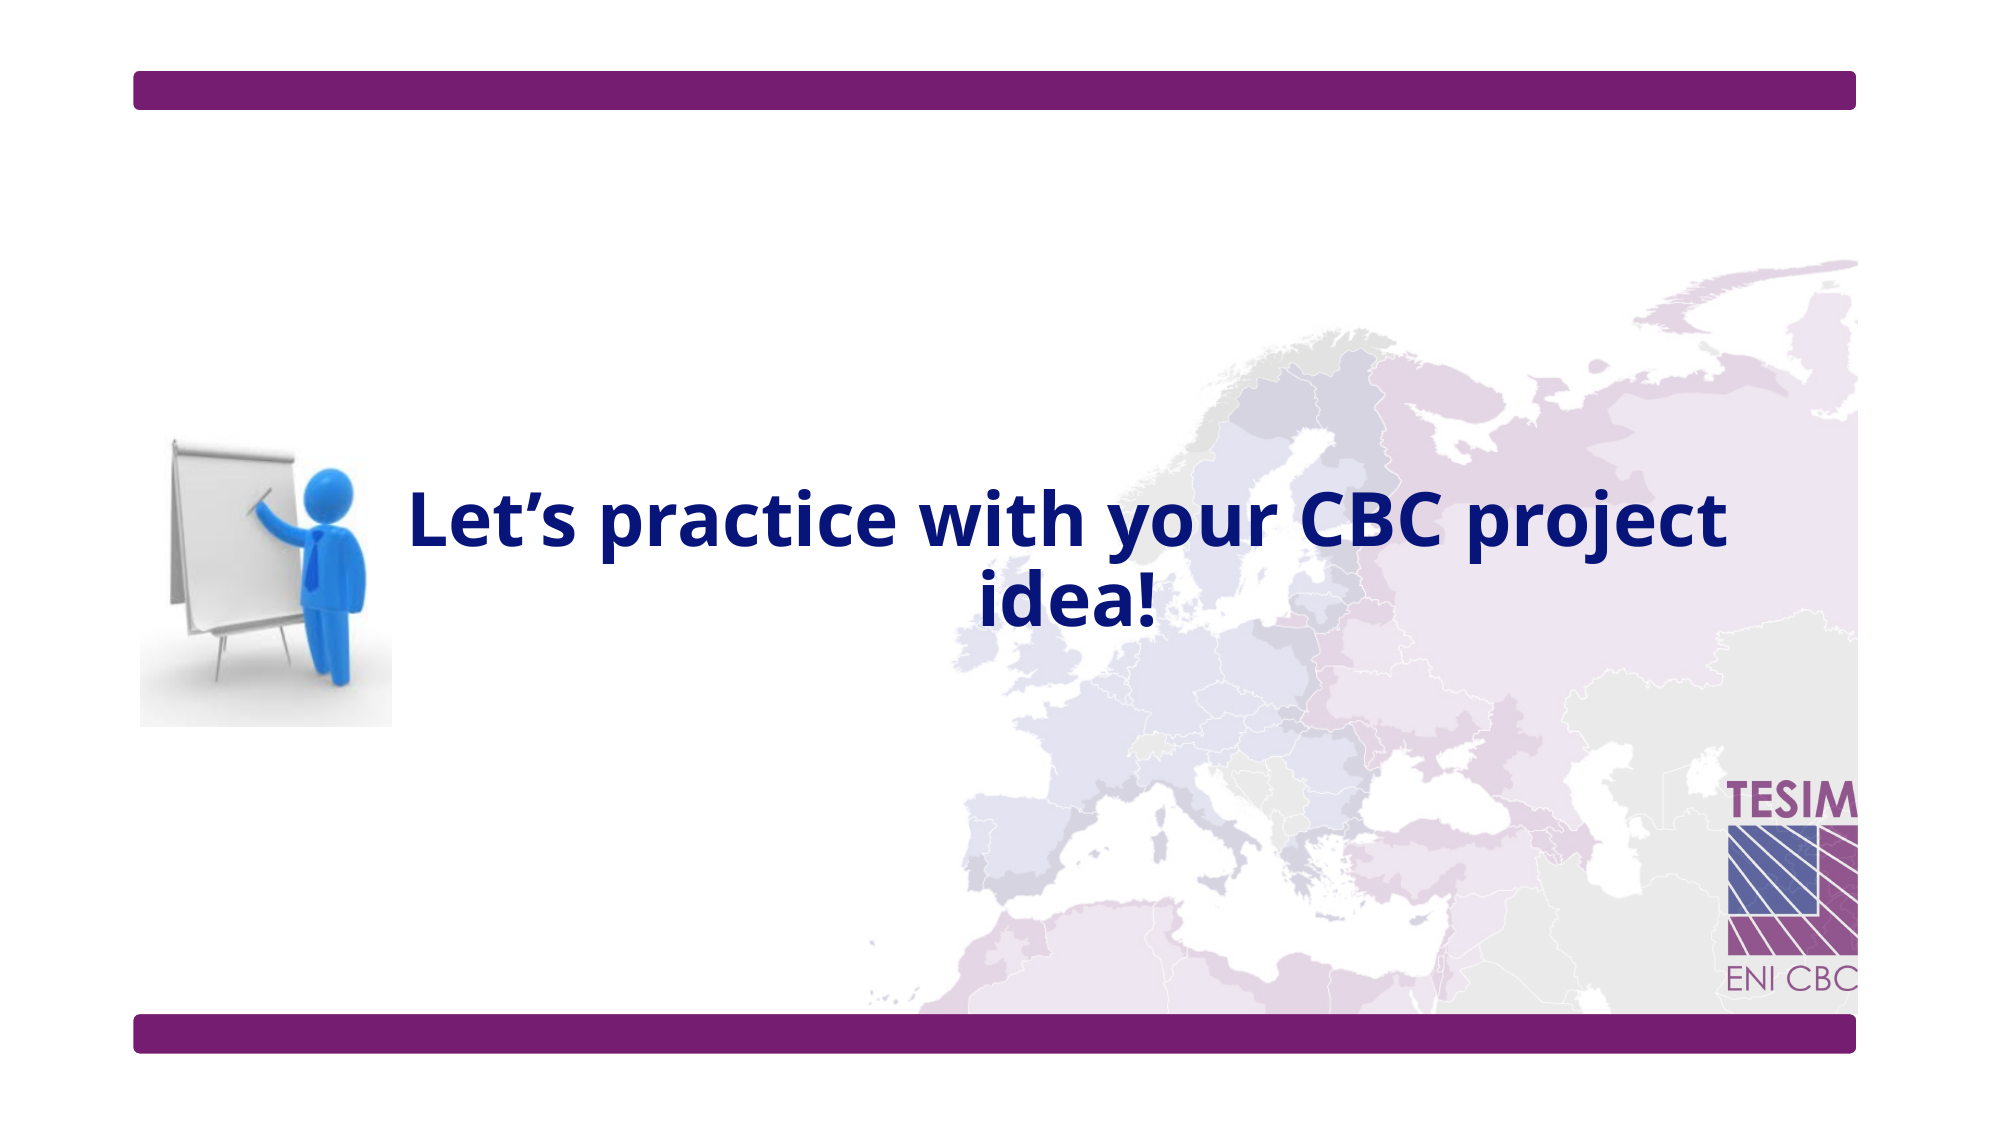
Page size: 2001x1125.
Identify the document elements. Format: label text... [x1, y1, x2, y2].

title Let’s practice with your CBC project idea! [391, 366, 1745, 758]
picture [140, 397, 392, 727]
picture [1727, 780, 1858, 991]
